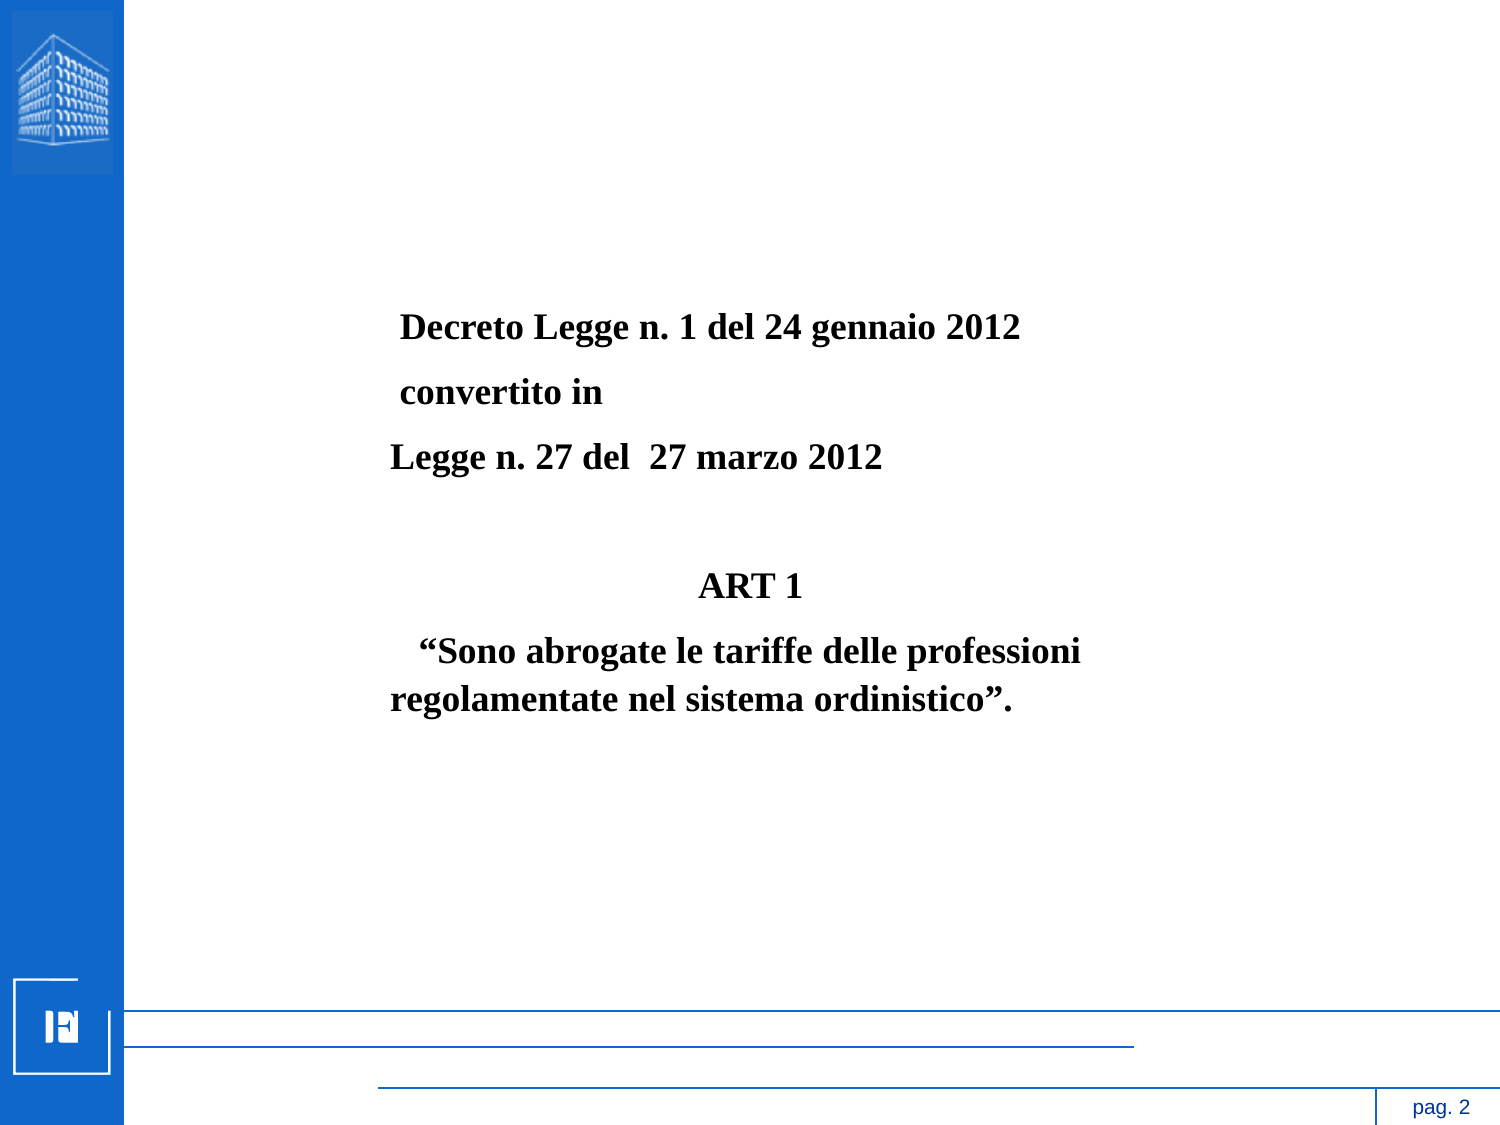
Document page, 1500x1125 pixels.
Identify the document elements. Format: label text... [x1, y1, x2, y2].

picture [11, 11, 114, 176]
text_box [0, 0, 126, 1010]
picture [11, 976, 113, 1078]
text_box [0, 1019, 126, 1125]
slide_number pag. 2 [1381, 1093, 1500, 1124]
text_box Decreto Legge n. 1 del 24 gennaio 2012 convertito in Legge n. 27 del 27 marzo 2012 ART 1 “Sono abrogate le tariffe delle professioni regolamentate nel sistema ordinistico”. [375, 291, 1127, 727]
